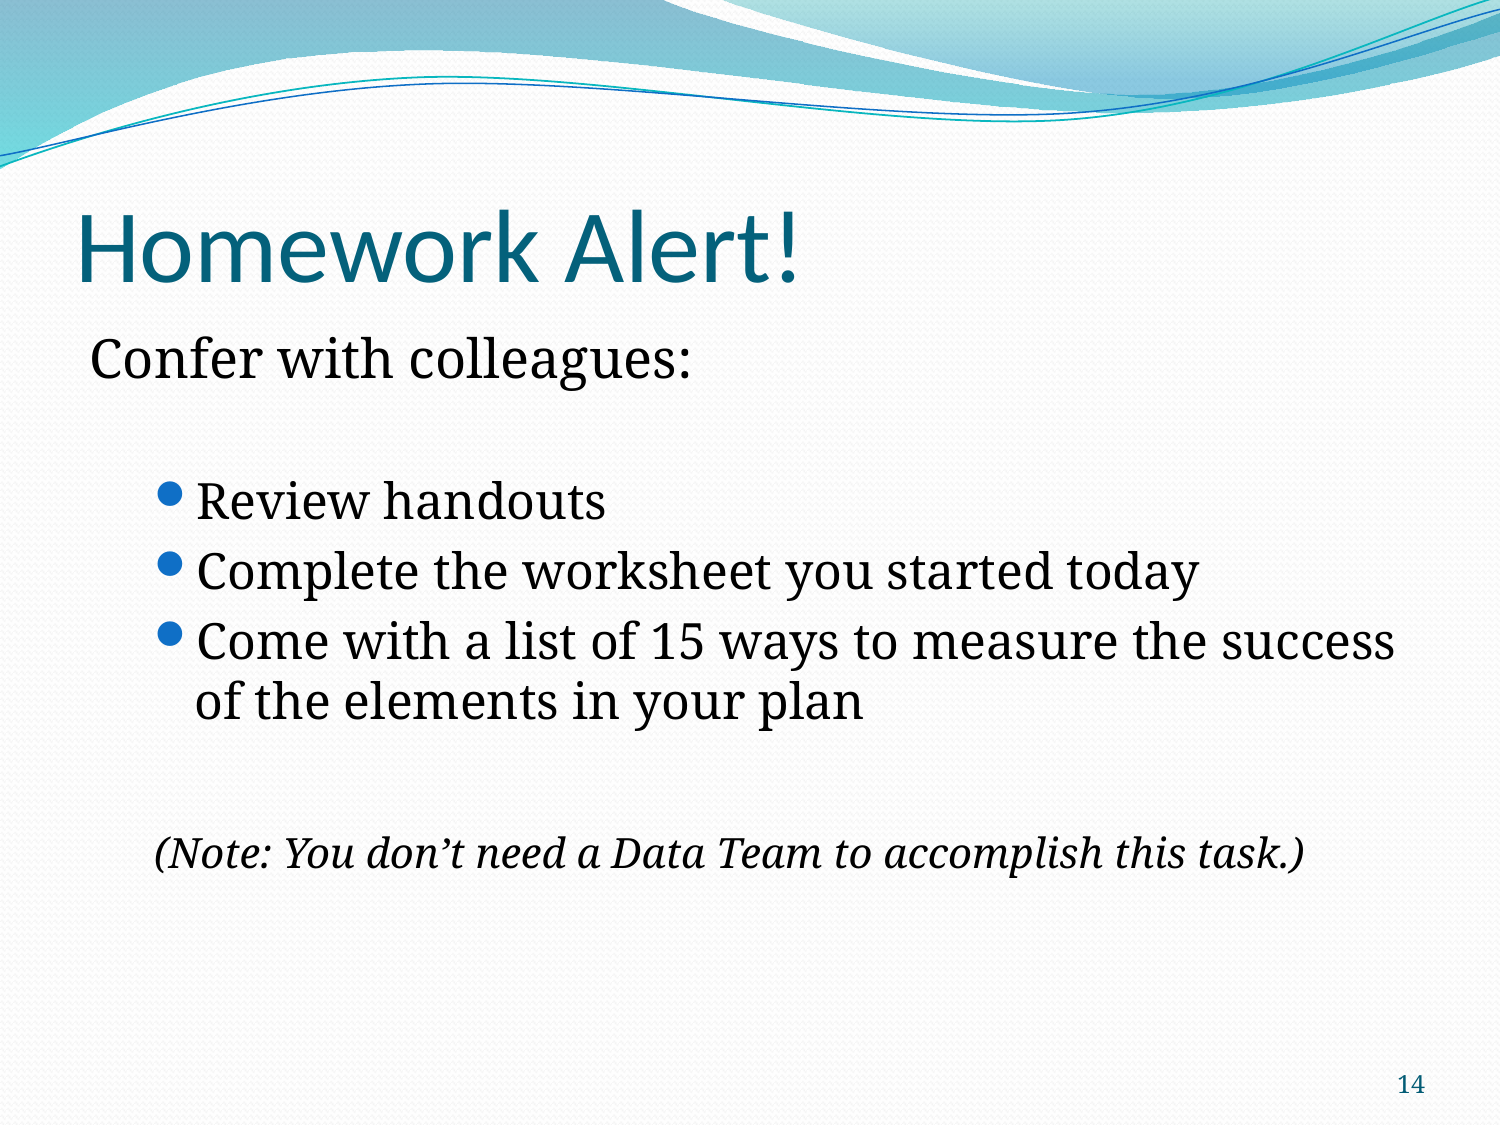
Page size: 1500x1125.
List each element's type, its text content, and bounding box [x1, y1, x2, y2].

list Confer with colleagues: Review handouts Complete the worksheet you started today Come with a list of 15 ways to measure the success of the elements in your plan (Note: You don’t need a Data Team to accomplish this task.) [75, 317, 1425, 1038]
title Homework Alert! [75, 115, 1425, 303]
slide_number 14 [1299, 1042, 1425, 1103]
